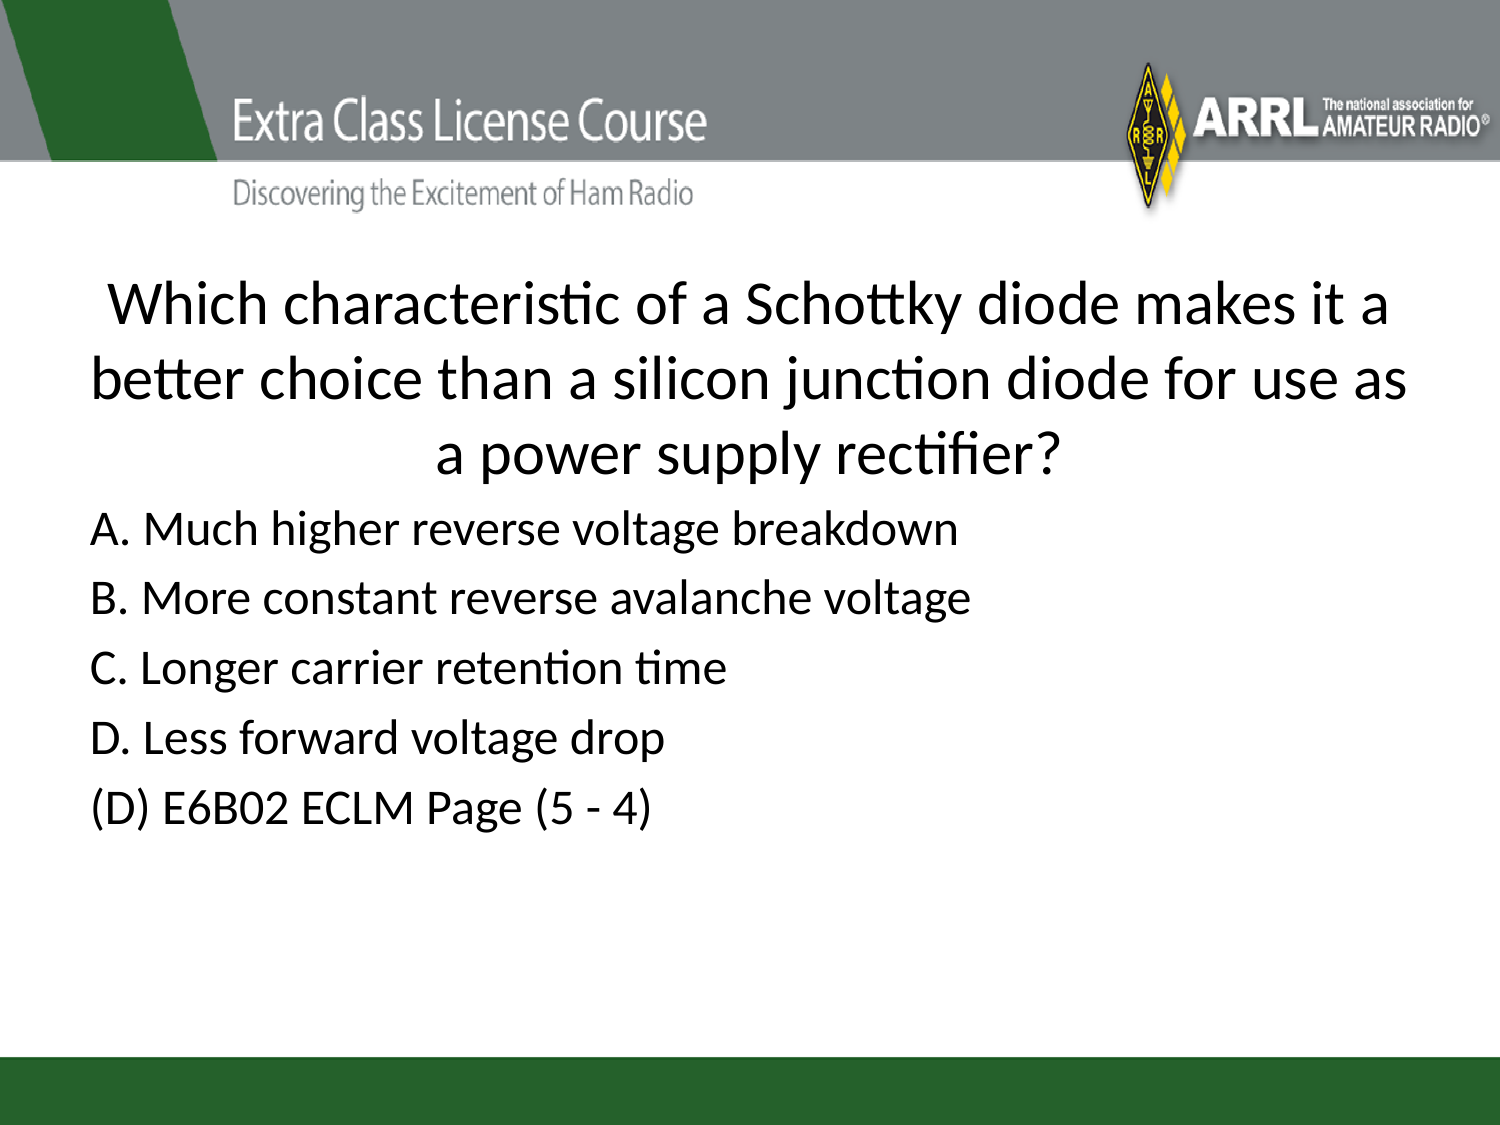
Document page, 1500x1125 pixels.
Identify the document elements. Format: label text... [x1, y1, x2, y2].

list A. Much higher reverse voltage breakdown B. More constant reverse avalanche voltage C. Longer carrier retention time D. Less forward voltage drop (D) E6B02 ECLM Page (5 - 4) [75, 487, 1425, 1005]
picture [0, 0, 1500, 1125]
title Which characteristic of a Schottky diode makes it a better choice than a silicon junction diode for use as a power supply rectifier? [75, 254, 1425, 435]
